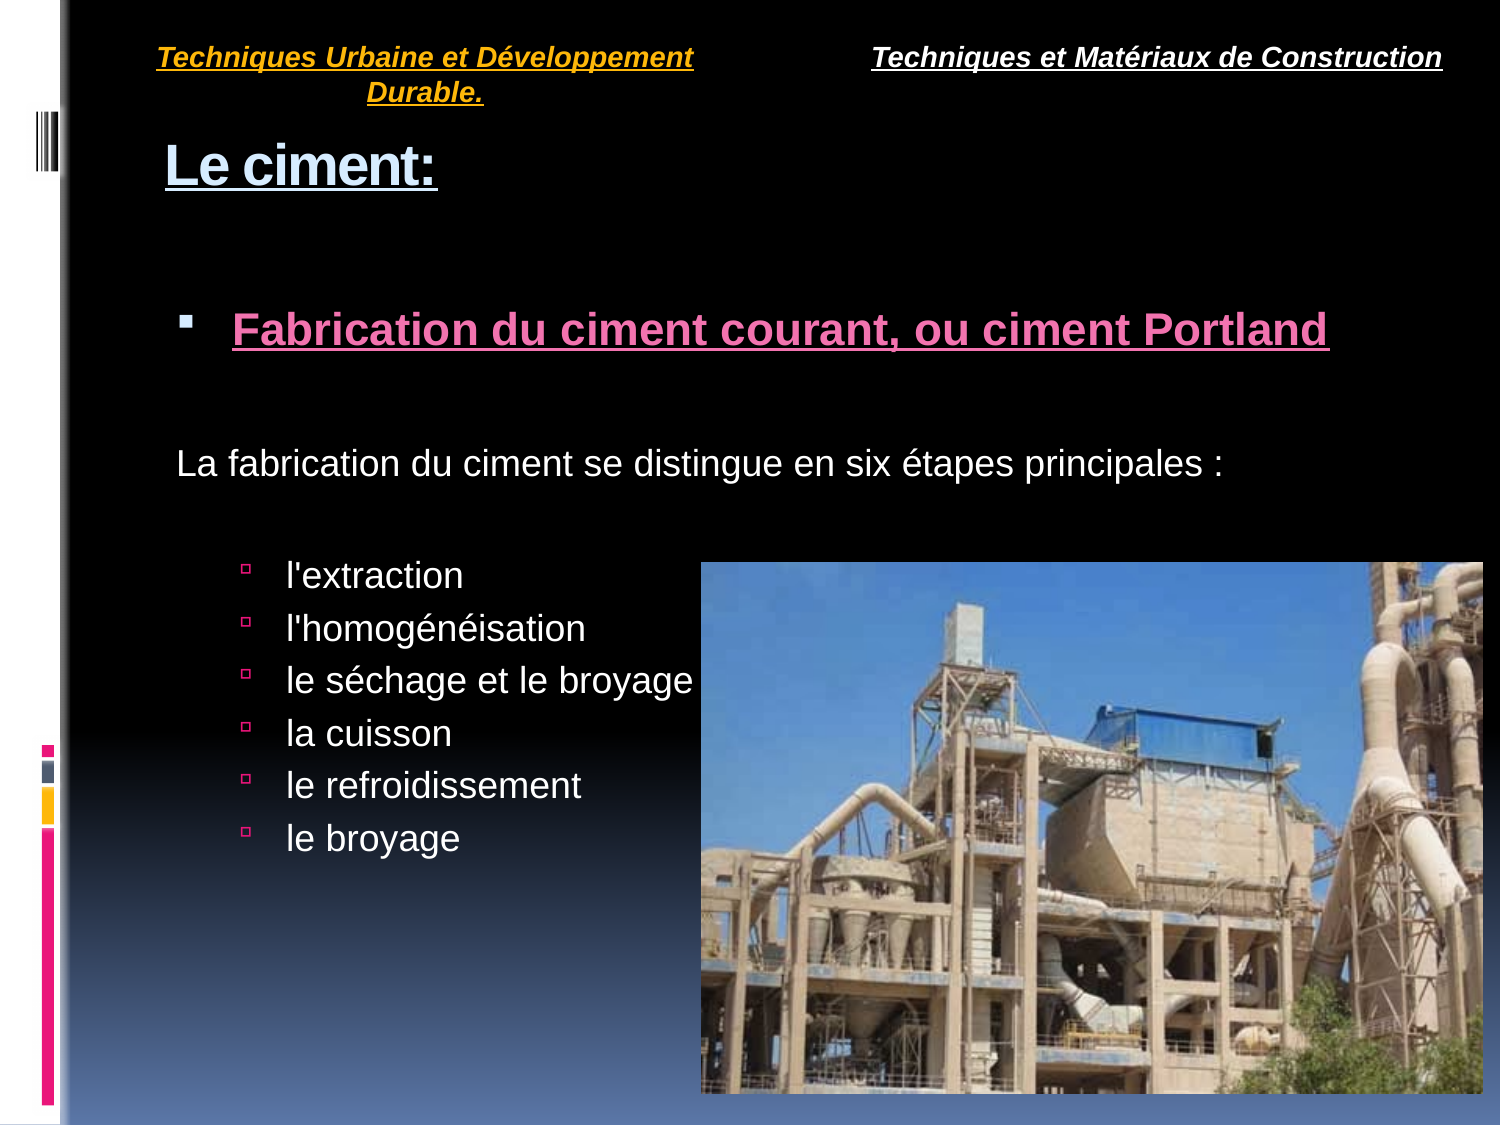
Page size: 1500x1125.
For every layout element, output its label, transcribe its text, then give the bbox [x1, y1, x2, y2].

picture [700, 562, 1483, 1095]
text_box Le ciment: [149, 119, 491, 232]
list Fabrication du ciment courant, ou ciment Portland La fabrication du ciment se distingue en six étapes principales : l'extraction l'homogénéisation le séchage et le broyage la cuisson le refroidissement le broyage [150, 292, 1425, 1043]
text_box [10, 0, 436, 151]
text_box Techniques Urbaine et Développement Durable. [436, 30, 750, 116]
text_box Techniques et Matériaux de Construction [856, 30, 1500, 81]
